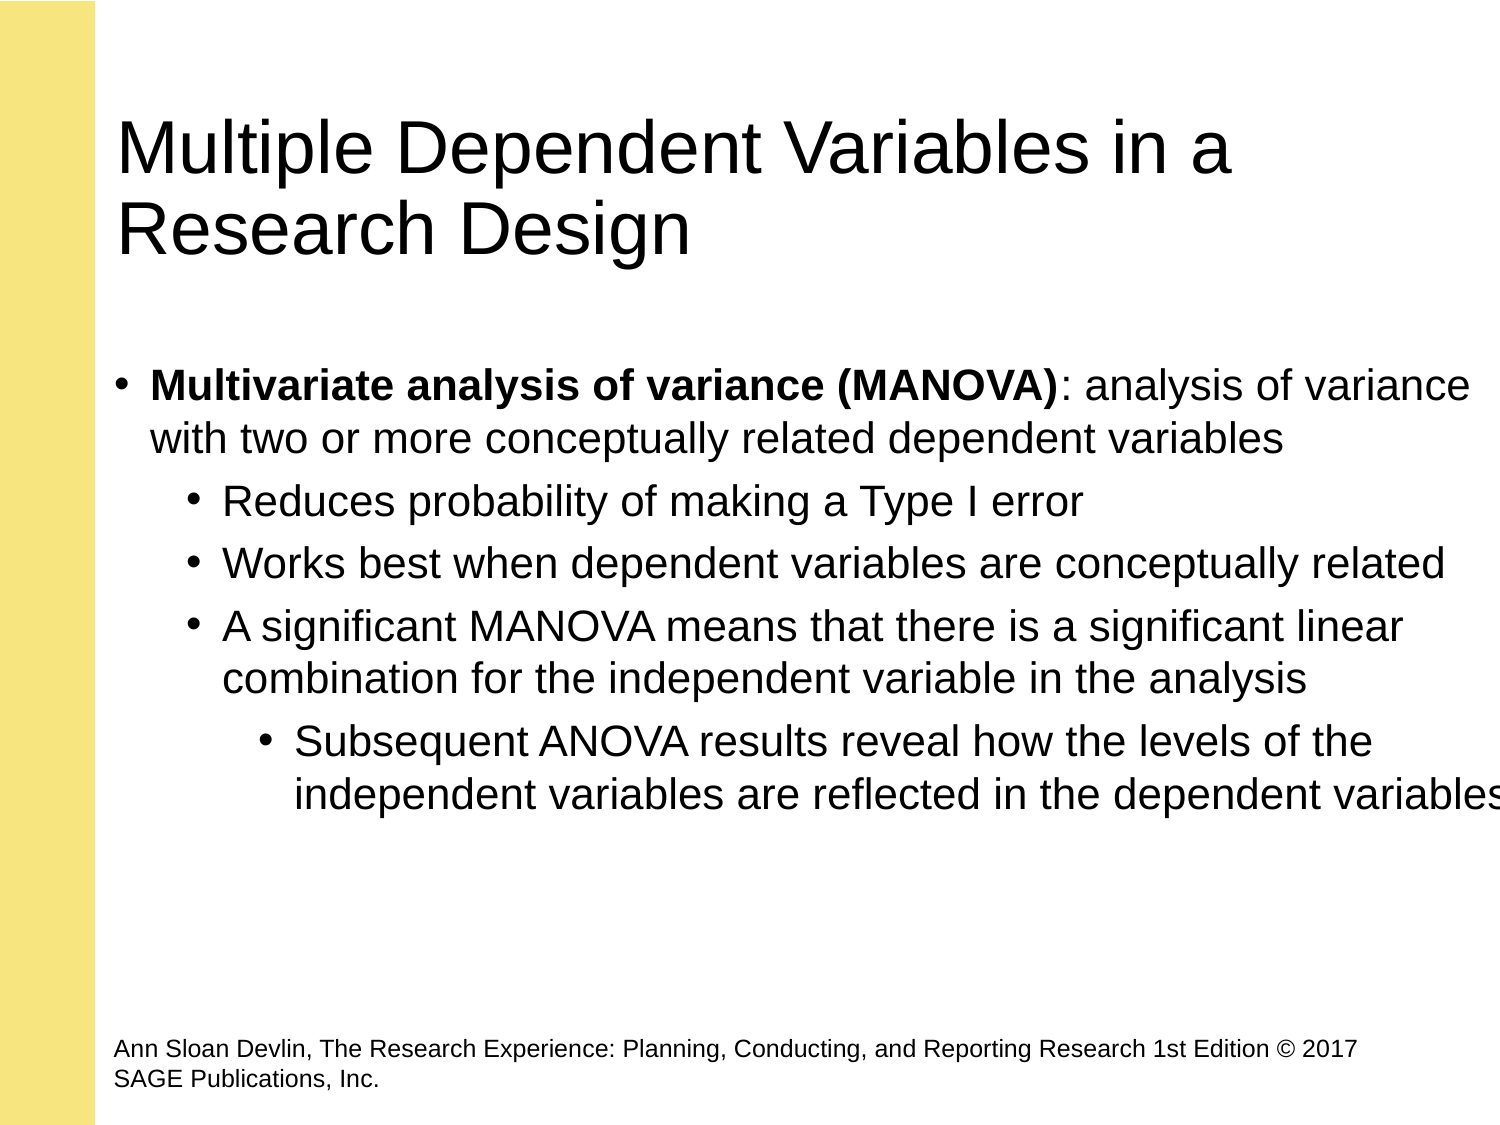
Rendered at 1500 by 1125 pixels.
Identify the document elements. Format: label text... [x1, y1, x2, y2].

picture [0, 1, 96, 1125]
list Multivariate analysis of variance (MANOVA): analysis of variance with two or more conceptually related dependent variables Reduces probability of making a Type I error Works best when dependent variables are conceptually related A significant MANOVA means that there is a significant linear combination for the independent variable in the analysis Subsequent ANOVA results reveal how the levels of the independent variables are reflected in the dependent variables [99, 349, 1500, 920]
title Multiple Dependent Variables in a Research Design [101, 97, 1396, 283]
